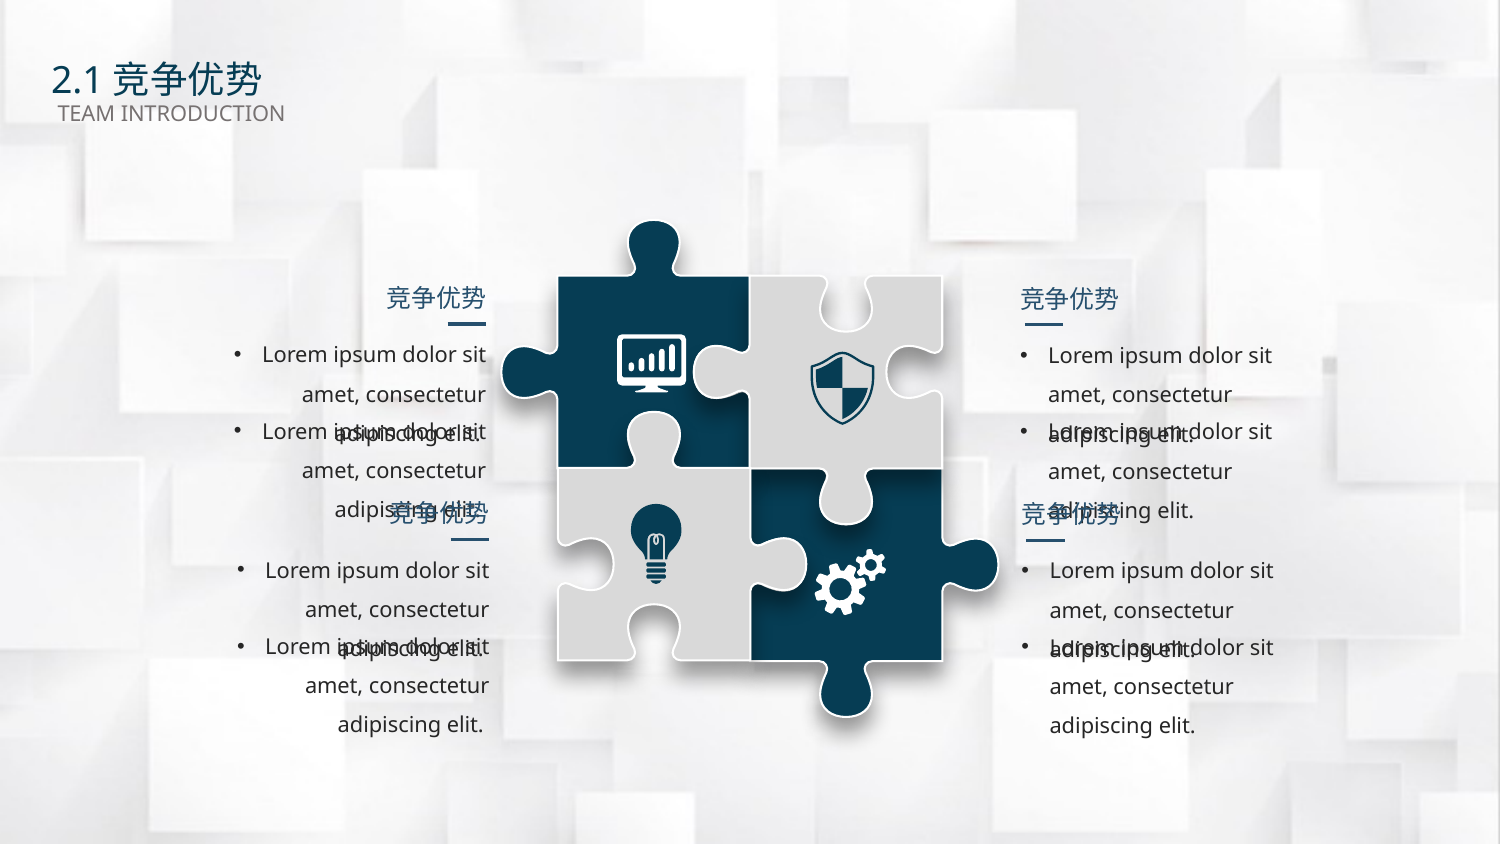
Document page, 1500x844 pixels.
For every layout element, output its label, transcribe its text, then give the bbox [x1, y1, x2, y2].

text_box Lorem ipsum dolor sit amet, consectetur adipiscing elit. [1005, 397, 1327, 531]
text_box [57, 44, 302, 134]
text_box Lorem ipsum dolor sit amet, consectetur adipiscing elit. [1006, 536, 1329, 612]
text_box 竞争优势 [1005, 275, 1355, 321]
text_box Lorem ipsum dolor sit amet, consectetur adipiscing elit. [182, 611, 505, 745]
text_box 竞争优势 [155, 490, 505, 536]
text_box Lorem ipsum dolor sit amet, consectetur adipiscing elit. [182, 536, 505, 611]
text_box 竞争优势 [152, 275, 502, 320]
text_box 竞争优势 [1006, 491, 1356, 536]
text_box [502, 218, 748, 466]
text_box Lorem ipsum dolor sit amet, consectetur adipiscing elit. [179, 320, 502, 396]
text_box Lorem ipsum dolor sit amet, consectetur adipiscing elit. [1005, 321, 1327, 397]
text_box [556, 410, 808, 662]
text_box [766, 496, 1000, 719]
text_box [617, 334, 687, 393]
text_box [692, 274, 944, 526]
picture [0, 0, 1500, 844]
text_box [630, 503, 682, 584]
text_box Lorem ipsum dolor sit amet, consectetur adipiscing elit. [1006, 612, 1329, 746]
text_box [810, 351, 875, 425]
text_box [814, 548, 887, 616]
text_box Lorem ipsum dolor sit amet, consectetur adipiscing elit. [179, 396, 502, 490]
